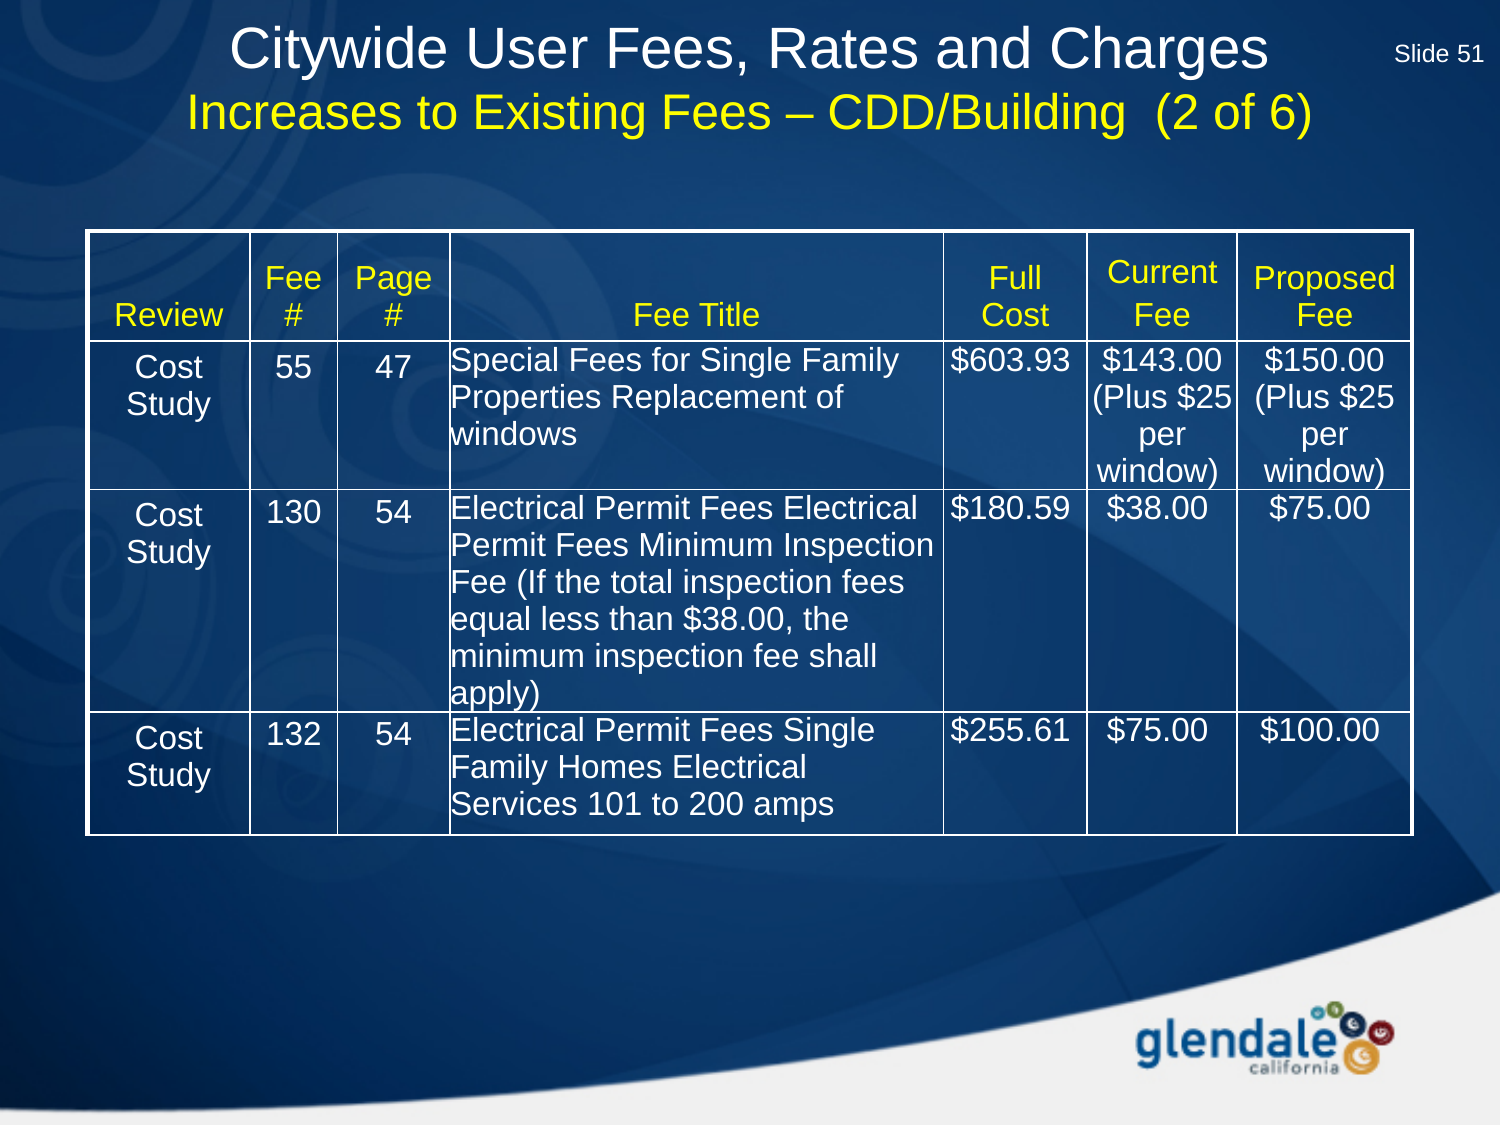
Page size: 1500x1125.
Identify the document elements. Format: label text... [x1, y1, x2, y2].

table_cell 132 [251, 713, 337, 834]
table_cell $255.61 [944, 713, 1086, 834]
table_cell $150.00 (Plus $25 per window) [1238, 342, 1410, 489]
table_cell Electrical Permit Fees Electrical Permit Fees Minimum Inspection Fee (If the total inspection fees equal less than $38.00, the minimum inspection fee shall apply) [451, 490, 943, 711]
table_header Fee # [251, 233, 337, 340]
table_cell Electrical Permit Fees Single Family Homes Electrical Services 101 to 200 amps [451, 713, 943, 834]
table_cell $180.59 [944, 490, 1086, 711]
table_cell Cost Study [90, 342, 249, 489]
table_header Proposed Fee [1238, 233, 1410, 340]
table_cell $603.93 [944, 342, 1086, 489]
table_cell Cost Study [90, 490, 249, 711]
text_box Citywide User Fees, Rates and Charges Increases to Existing Fees – CDD/Building (2 of 6) [74, 0, 1425, 150]
table_cell Special Fees for Single Family Properties Replacement of windows [451, 342, 943, 489]
table_cell Cost Study [90, 713, 249, 834]
table_cell 54 [338, 490, 449, 711]
table_header Review [90, 233, 249, 340]
table_cell $75.00 [1088, 713, 1236, 834]
table_cell $143.00 (Plus $25 per window) [1088, 342, 1236, 489]
table_cell 47 [338, 342, 449, 489]
table_header Fee Title [451, 233, 943, 340]
table_cell 130 [251, 490, 337, 711]
table_header Page # [338, 233, 449, 340]
table_cell 55 [251, 342, 337, 489]
table_cell $38.00 [1088, 490, 1236, 711]
table_header Current Fee [1088, 233, 1236, 340]
table_cell $75.00 [1238, 490, 1410, 711]
picture [0, 0, 1500, 1125]
table_cell $100.00 [1238, 713, 1410, 834]
table_cell 54 [338, 713, 449, 834]
table_header Full Cost [944, 233, 1086, 340]
slide_number Slide 51 [1425, 0, 1500, 75]
